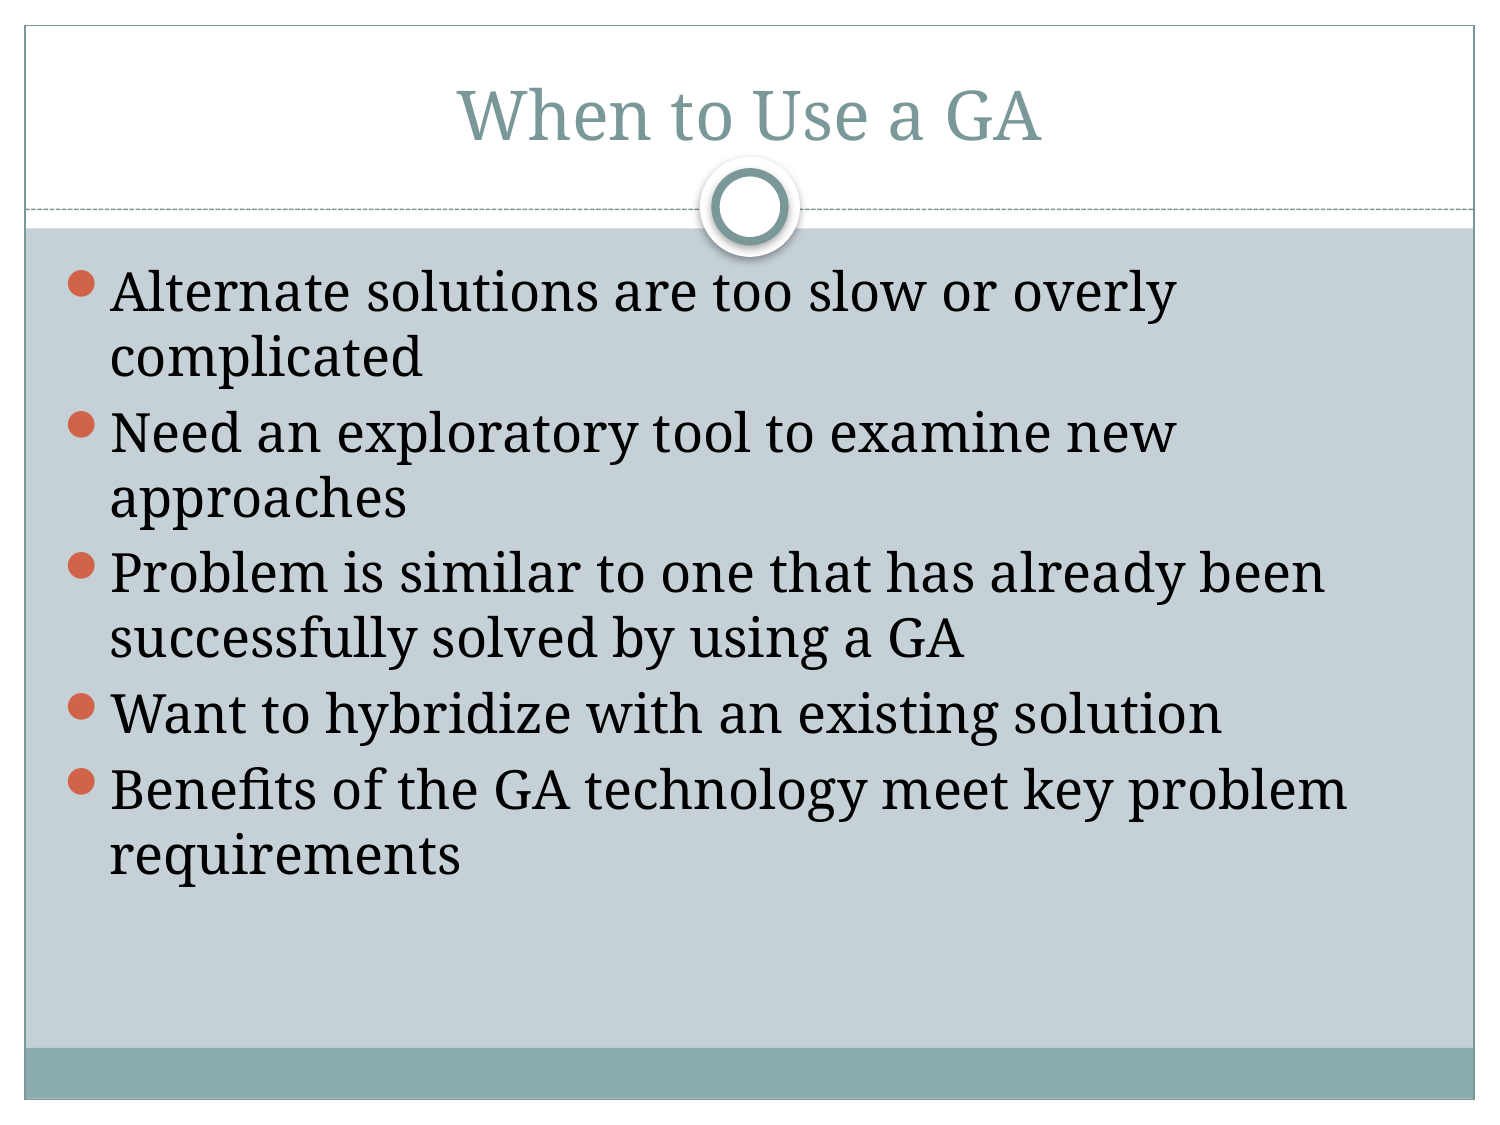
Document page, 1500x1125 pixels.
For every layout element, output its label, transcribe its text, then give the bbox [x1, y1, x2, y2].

list Alternate solutions are too slow or overly complicated Need an exploratory tool to examine new approaches Problem is similar to one that has already been successfully solved by using a GA Want to hybridize with an existing solution Benefits of the GA technology meet key problem requirements [49, 249, 1450, 1005]
title When to Use a GA [49, 37, 1450, 162]
